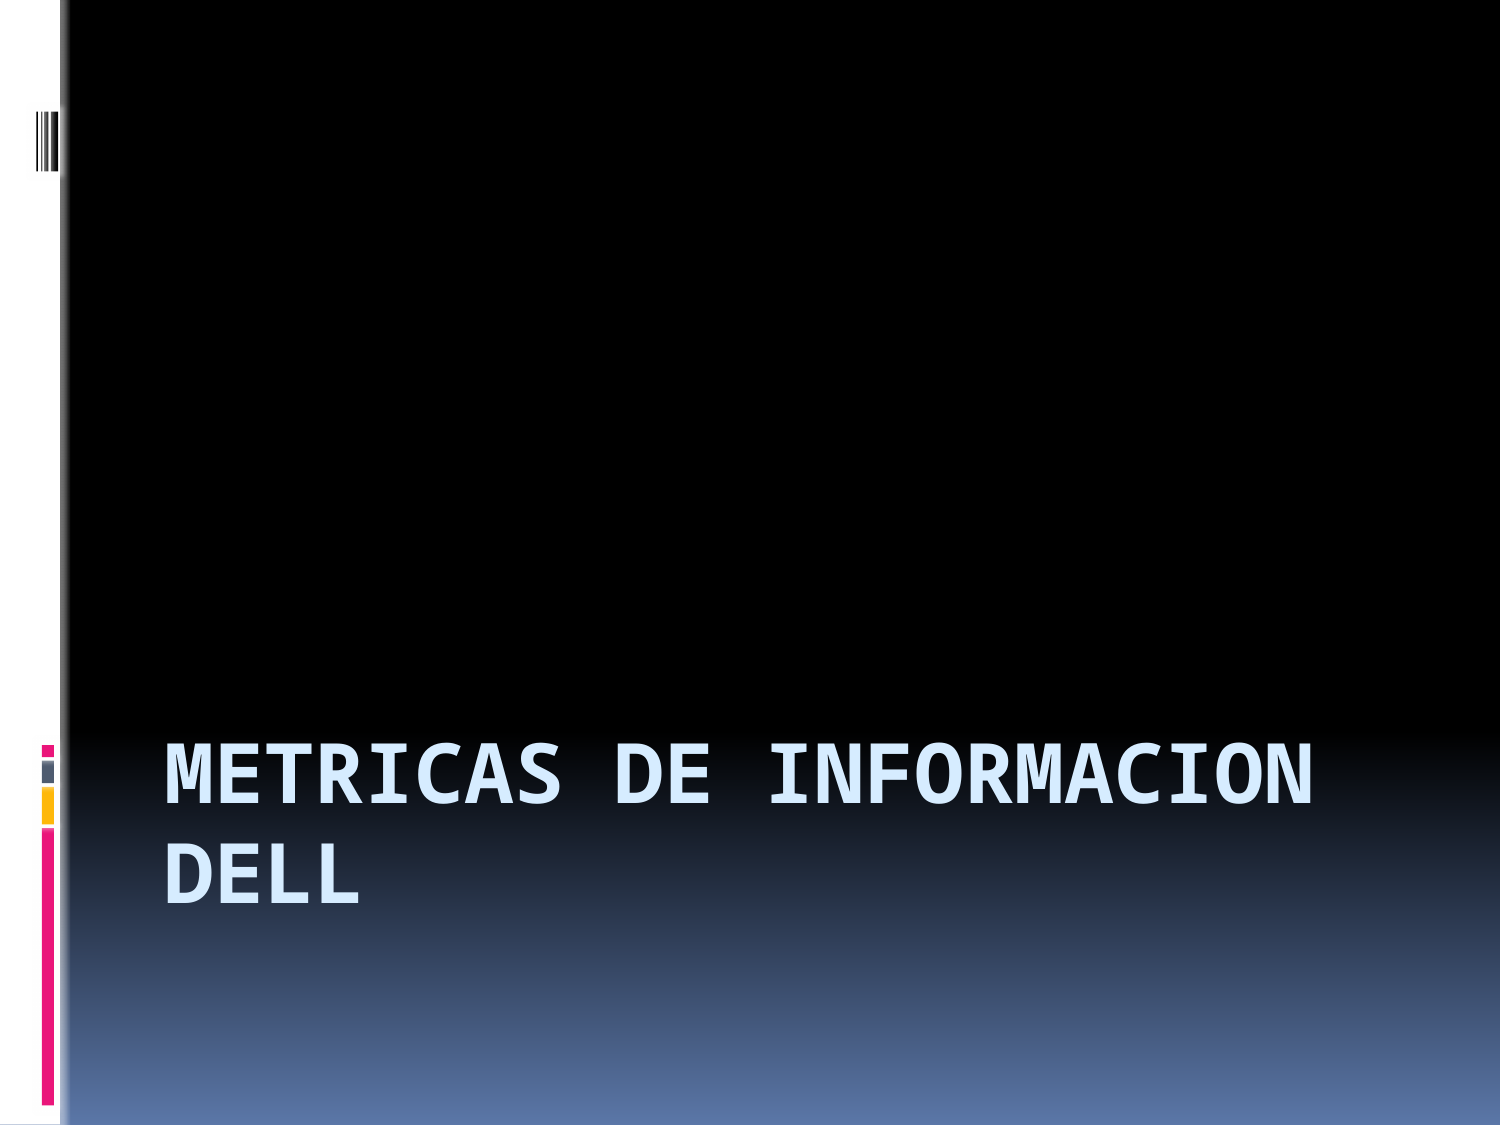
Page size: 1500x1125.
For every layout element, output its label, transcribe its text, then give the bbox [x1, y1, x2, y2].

title METRICAS DE INFORMACION DELL [150, 712, 1425, 1037]
